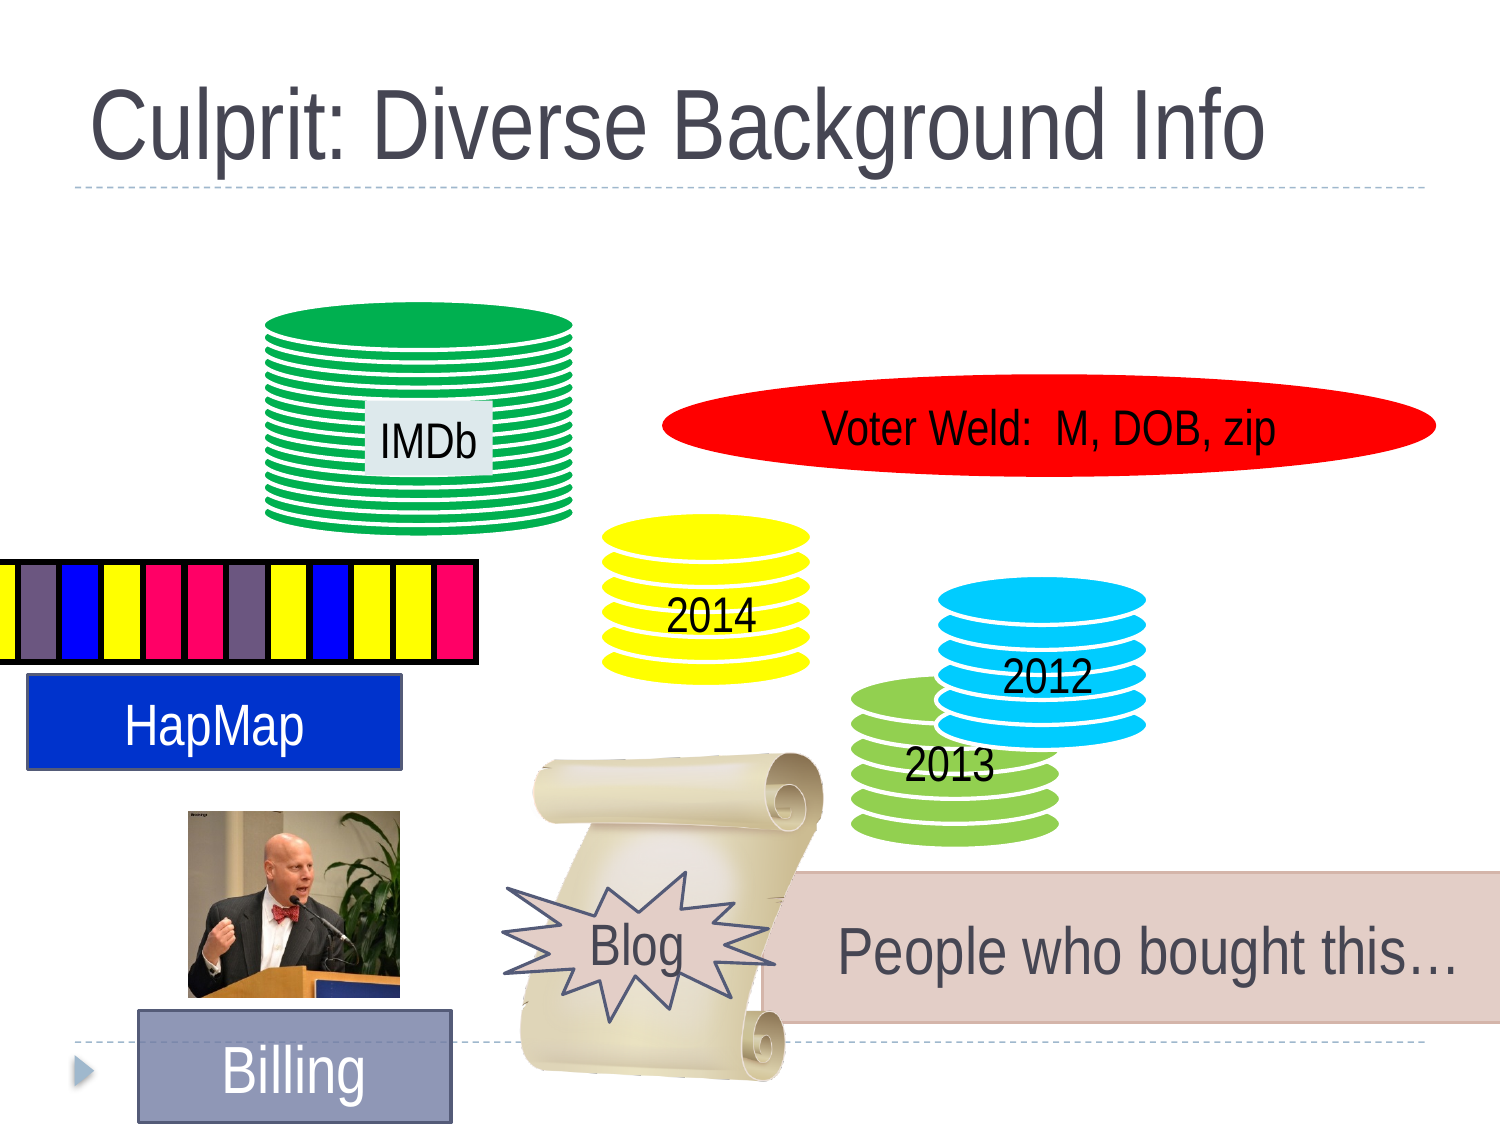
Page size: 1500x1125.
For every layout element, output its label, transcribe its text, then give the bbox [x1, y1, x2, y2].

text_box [137, 811, 452, 1123]
title Culprit: Diverse Background Info [75, 24, 1425, 188]
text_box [650, 574, 1149, 747]
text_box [0, 561, 477, 663]
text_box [262, 299, 576, 538]
text_box HapMap [26, 675, 403, 771]
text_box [599, 511, 813, 688]
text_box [502, 747, 1500, 1086]
text_box Voter Weld: M, DOB, zip [662, 374, 1437, 477]
